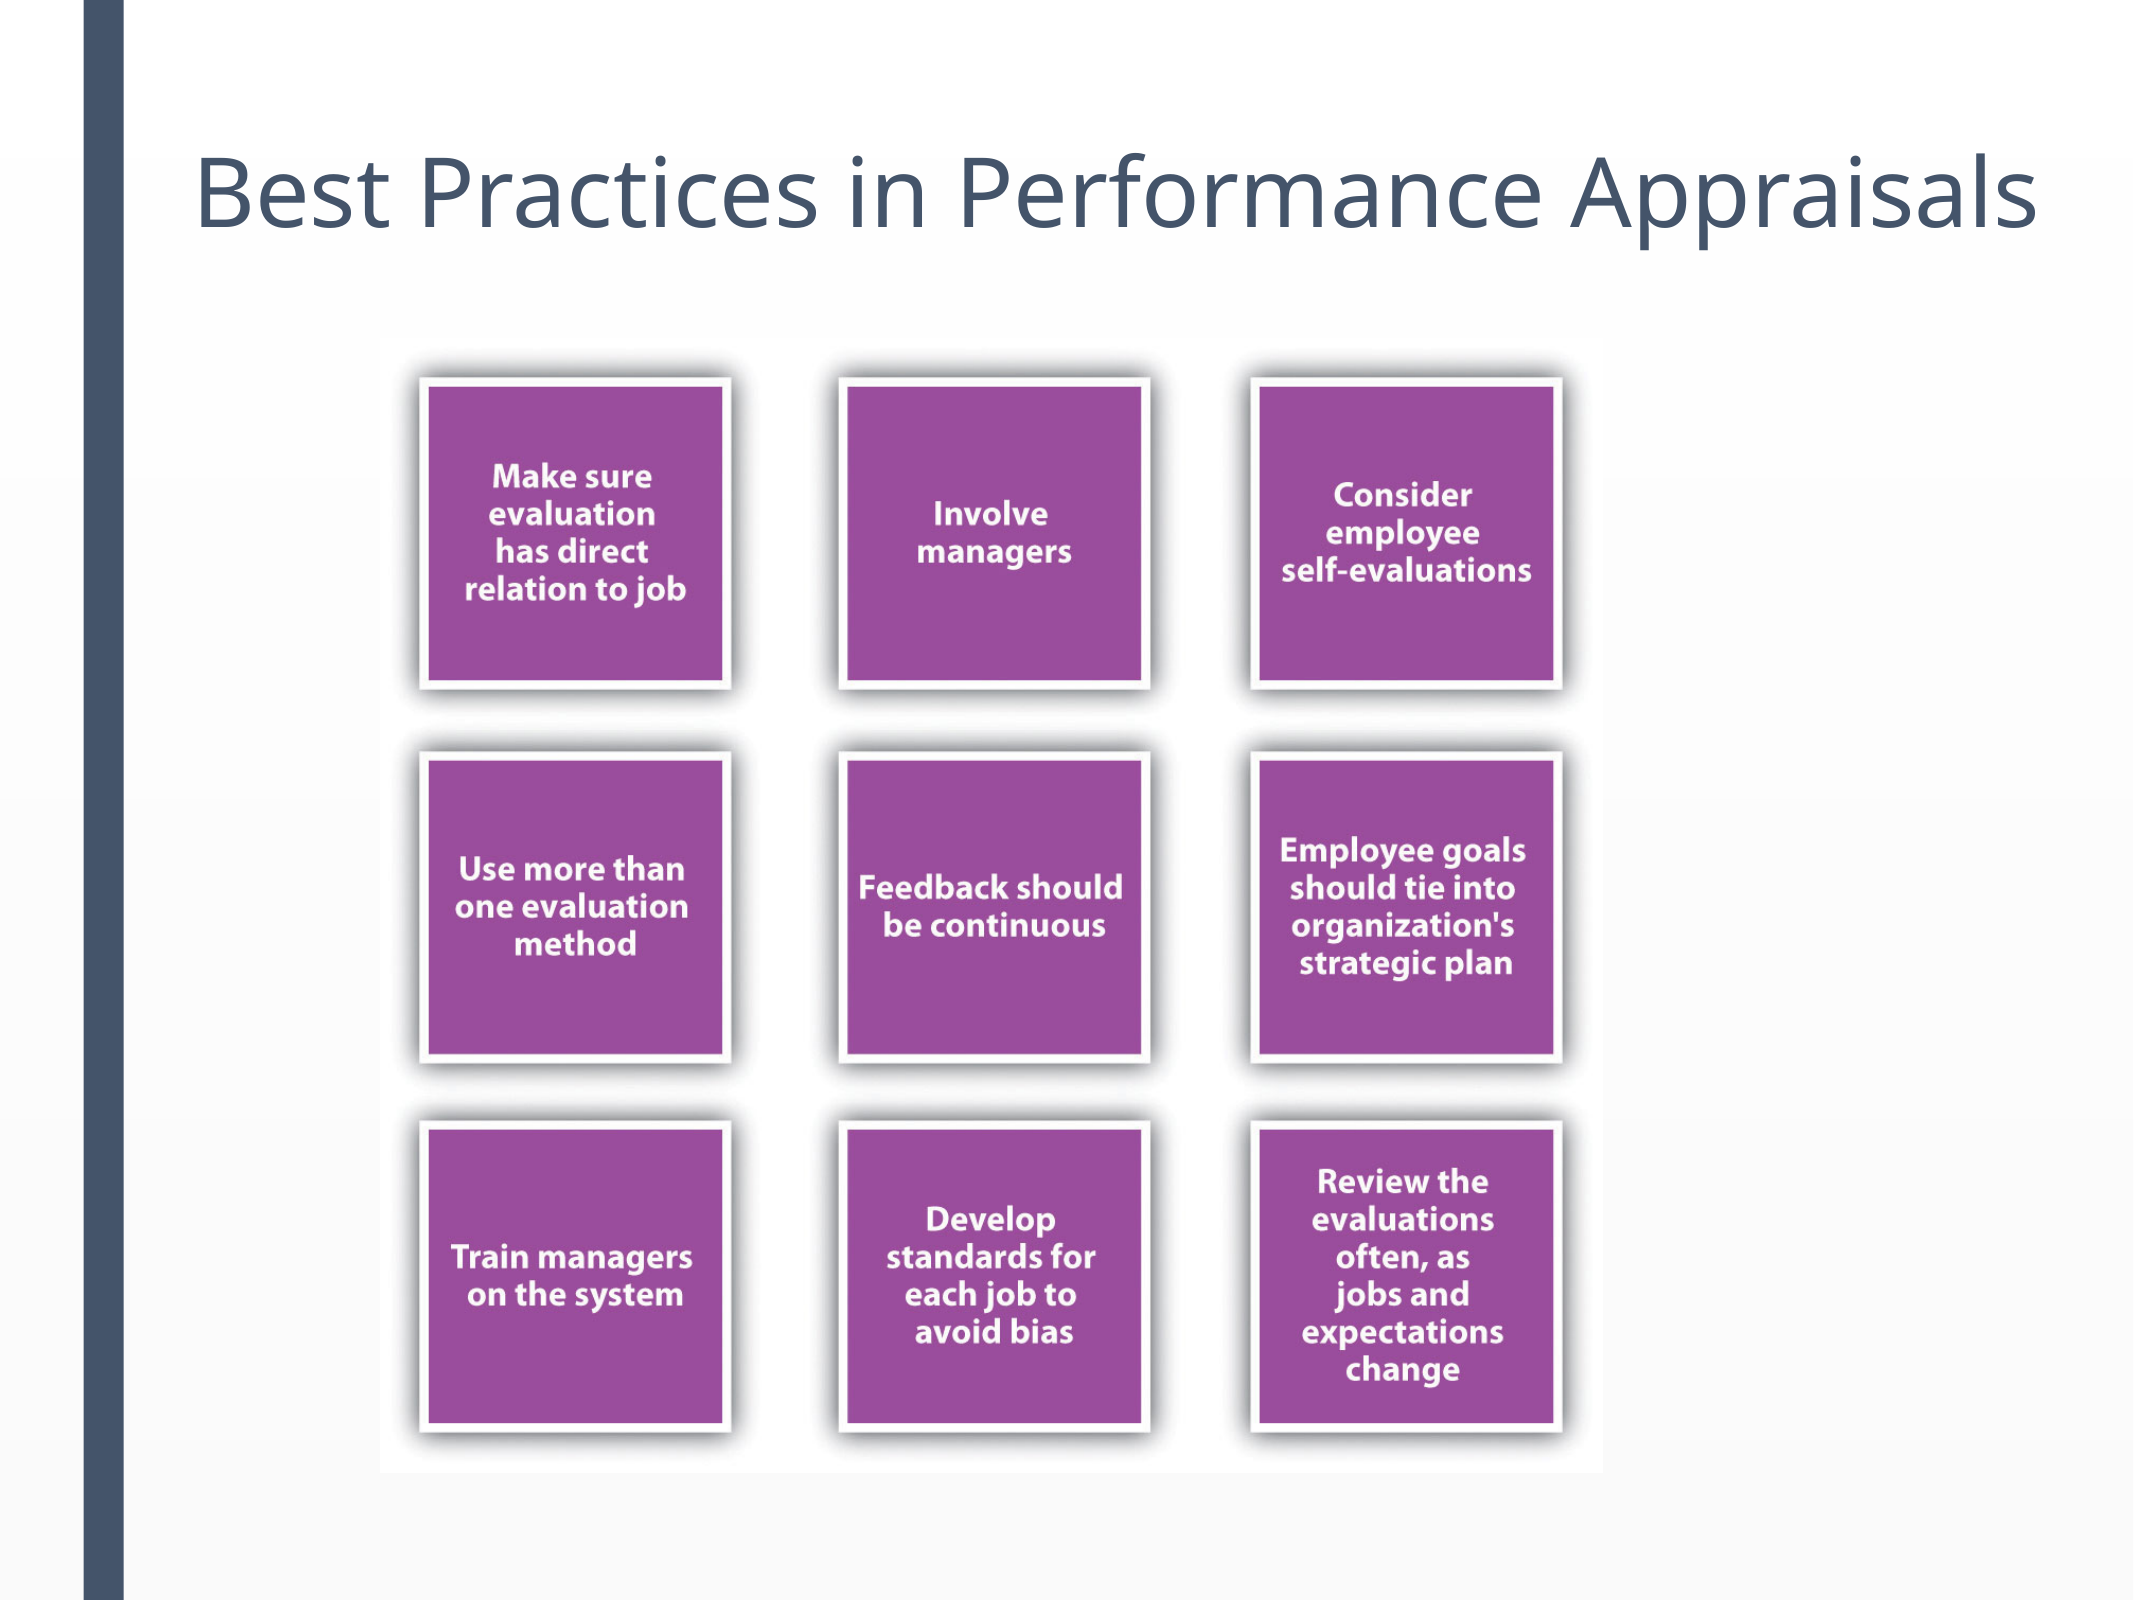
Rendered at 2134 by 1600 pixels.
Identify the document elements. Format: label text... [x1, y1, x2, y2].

title Best Practices in Performance Appraisals [177, 115, 2134, 294]
picture [380, 338, 1603, 1473]
